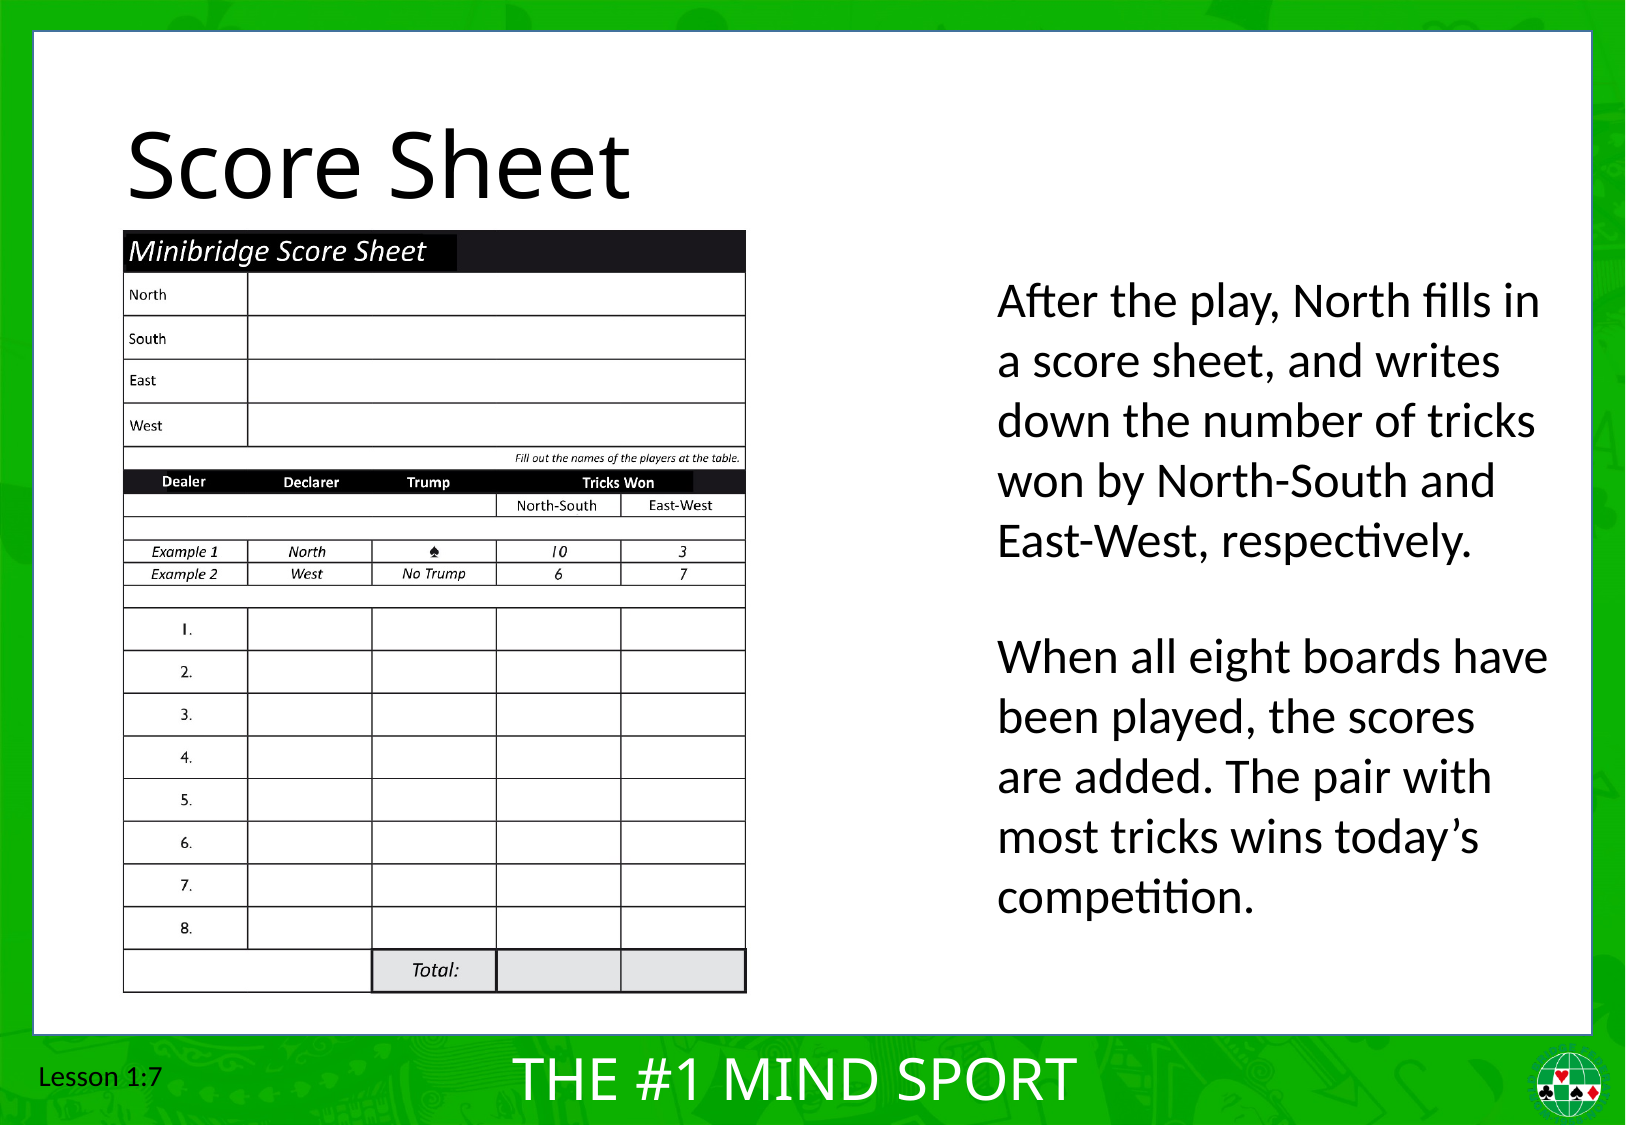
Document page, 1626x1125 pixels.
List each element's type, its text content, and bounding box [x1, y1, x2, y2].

text_box When all eight boards have been played, the scores are added. The pair with most tricks wins today’s competition. [982, 616, 1566, 932]
title Score Sheet [111, 59, 1514, 278]
picture [0, 0, 1626, 1125]
text_box After the play, North fills in a score sheet, and writes down the number of tricks won by North-South and East-West, respectively. [982, 259, 1566, 575]
